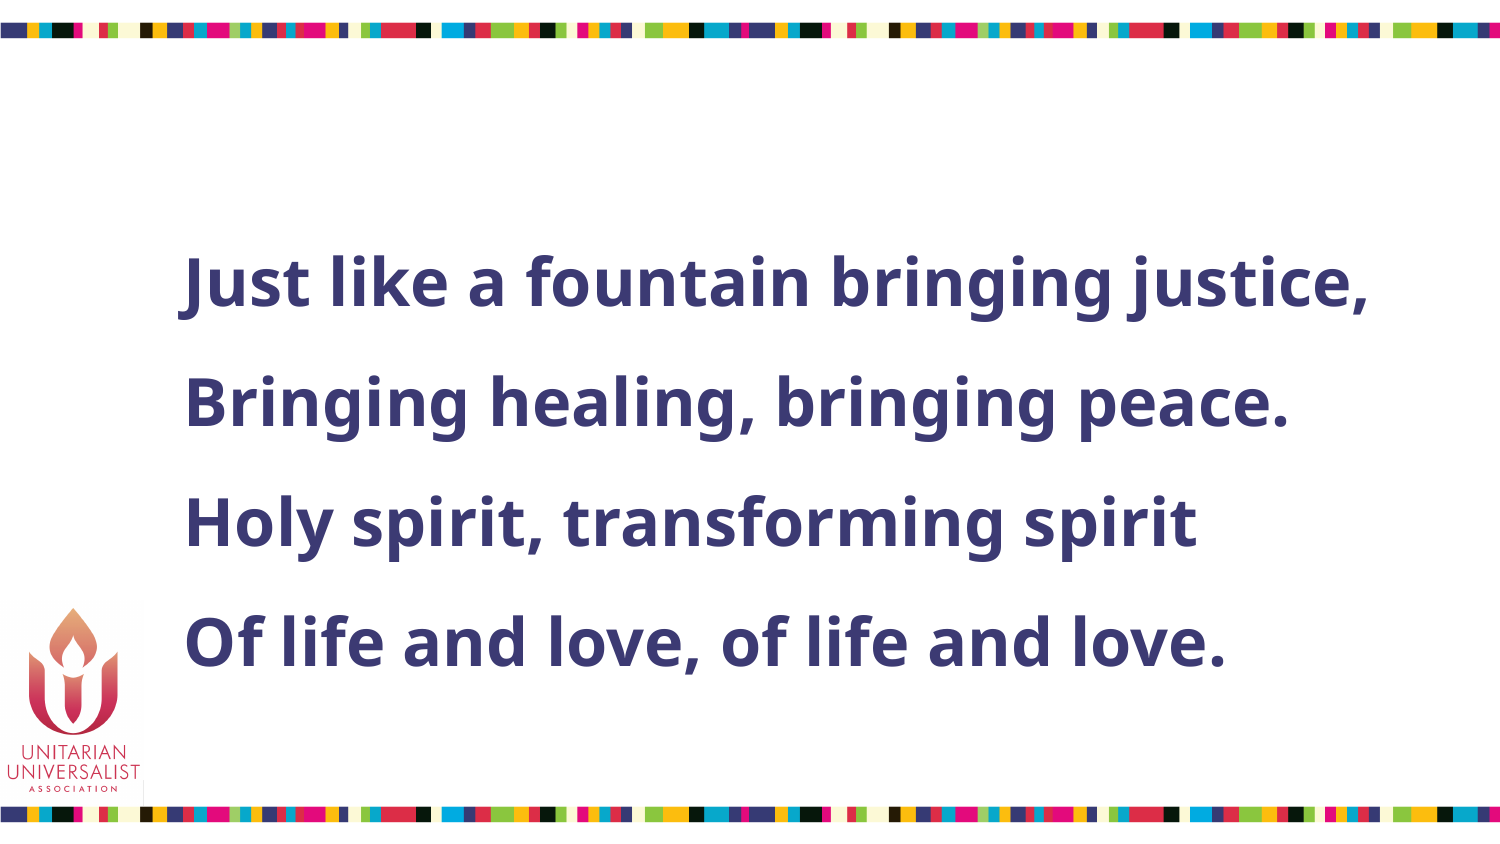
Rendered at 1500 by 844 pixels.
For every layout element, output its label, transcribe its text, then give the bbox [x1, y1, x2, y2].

picture [0, 600, 1500, 824]
text_box Just like a fountain bringing justice, Bringing healing, bringing peace. Holy spirit, transforming spirit Of life and love, of life and love. [168, 184, 1484, 695]
picture [0, 22, 1500, 40]
